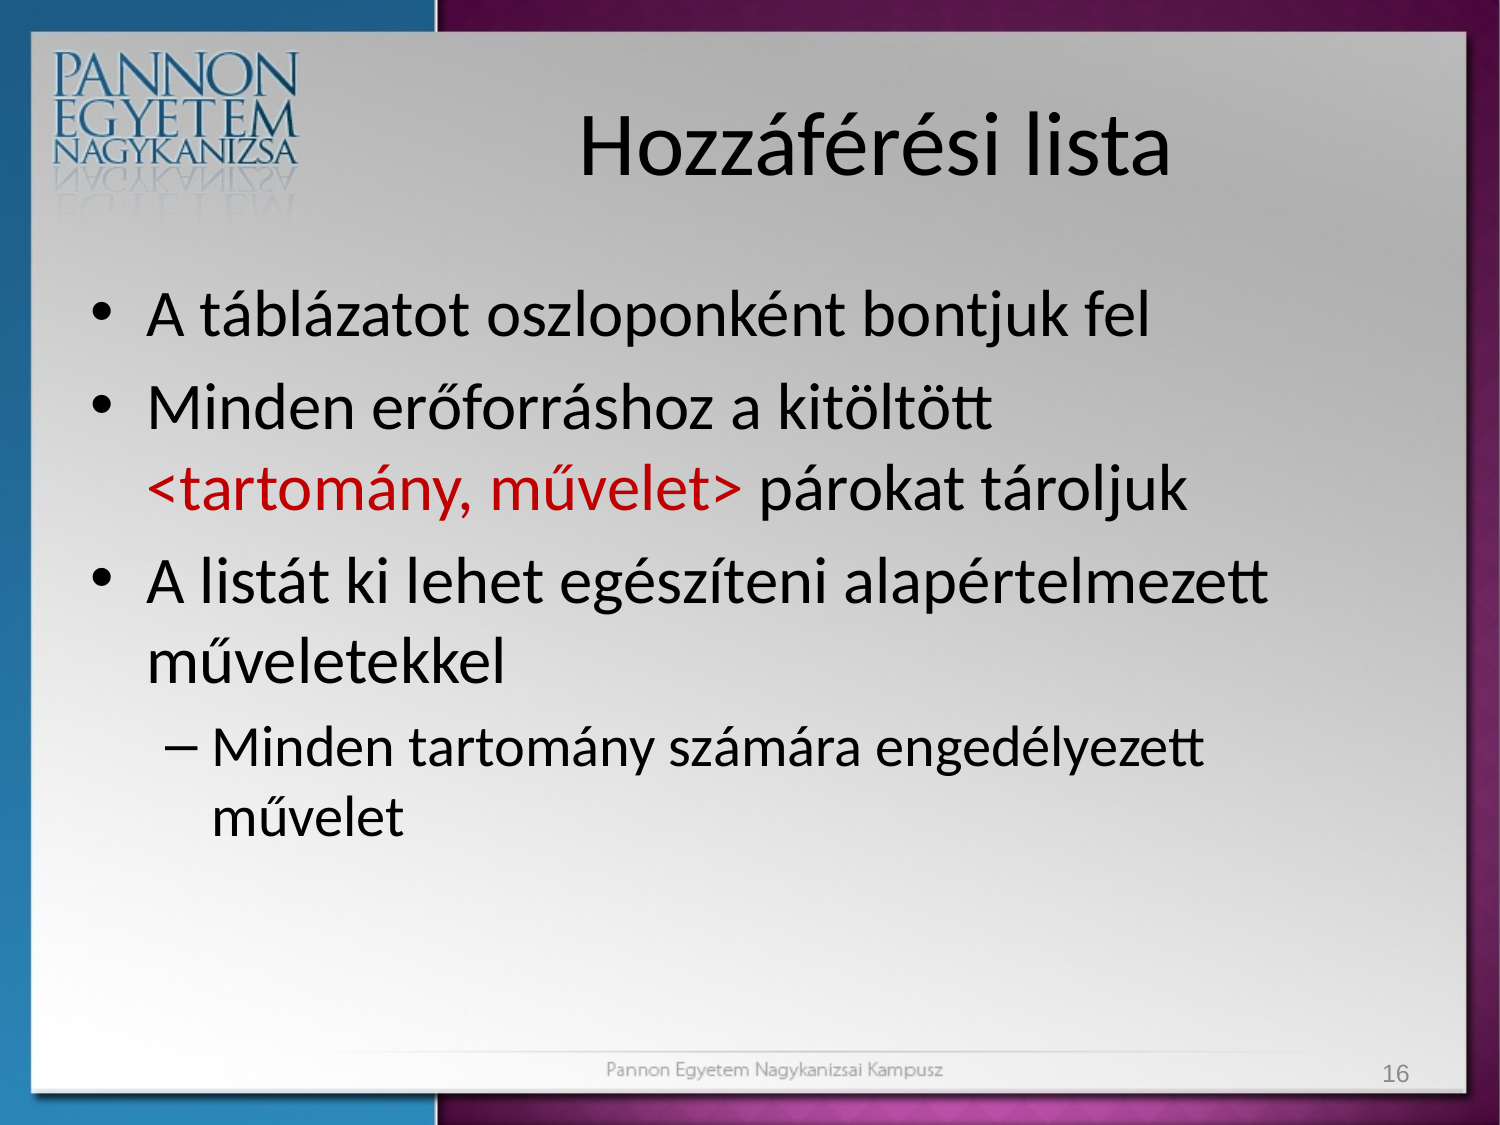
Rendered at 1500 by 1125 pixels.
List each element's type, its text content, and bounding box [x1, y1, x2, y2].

list A táblázatot oszloponként bontjuk fel Minden erőforráshoz a kitöltött <tartomány, művelet> párokat tároljuk A listát ki lehet egészíteni alapértelmezett műveletekkel Minden tartomány számára engedélyezett művelet [75, 262, 1425, 1038]
picture [0, 0, 1500, 1125]
slide_number 16 [1074, 1042, 1425, 1103]
title Hozzáférési lista [328, 45, 1425, 233]
